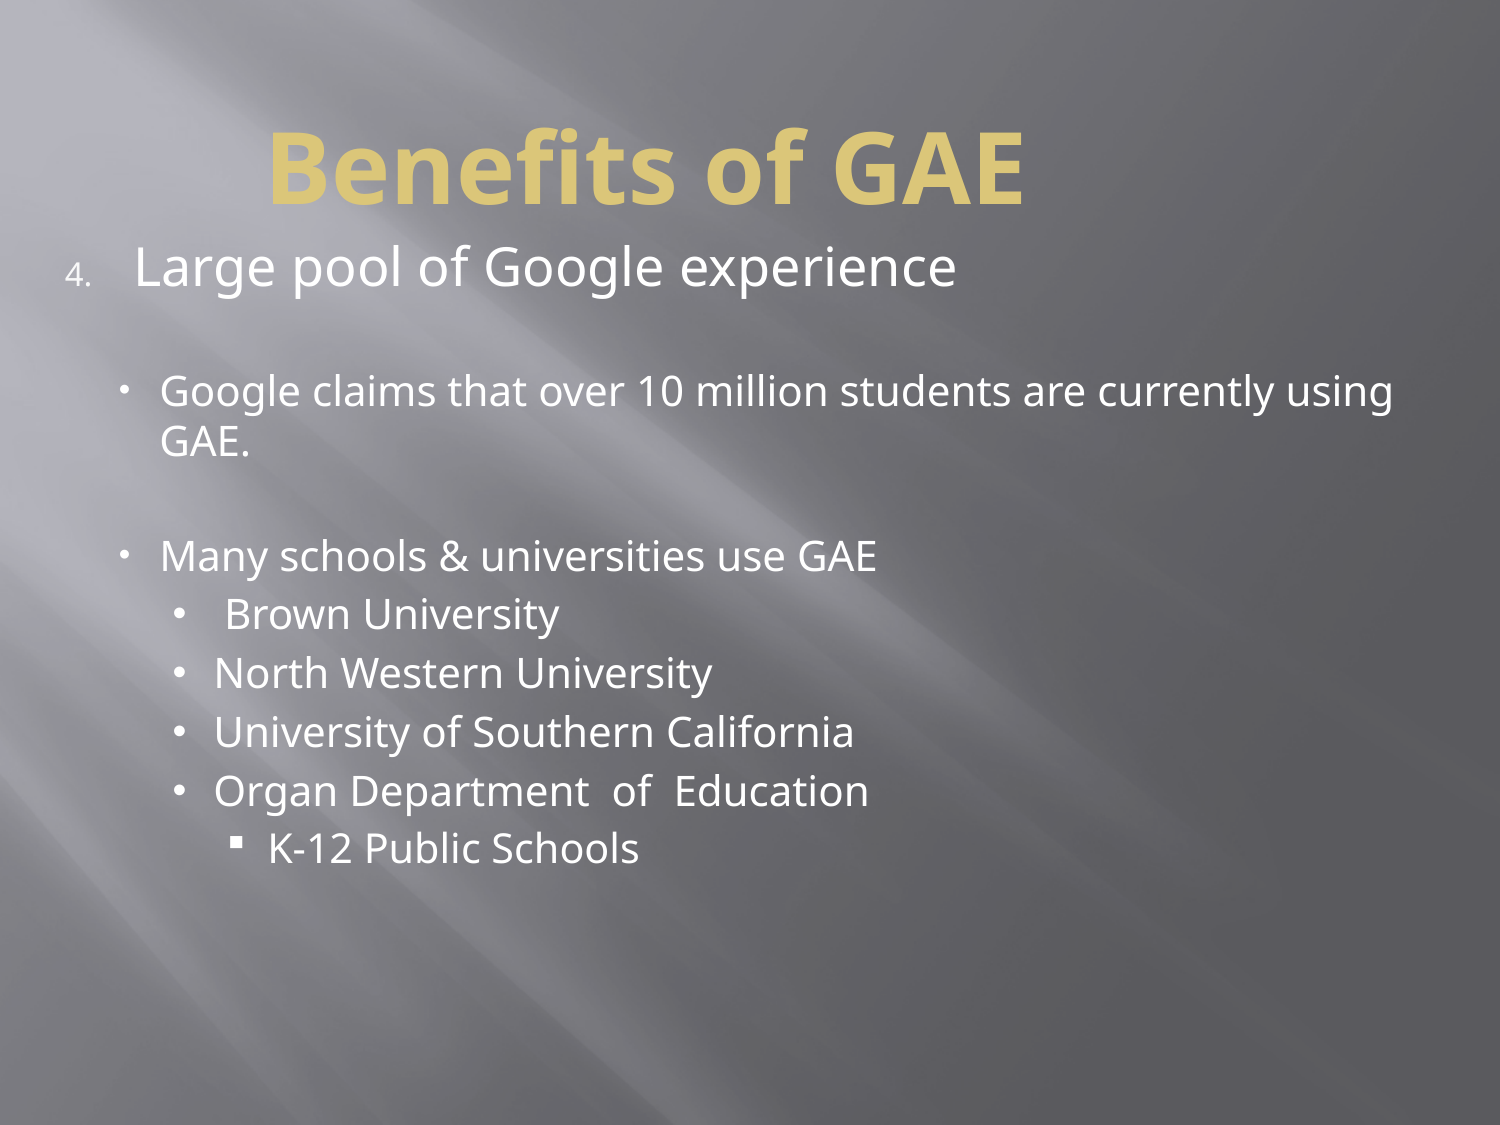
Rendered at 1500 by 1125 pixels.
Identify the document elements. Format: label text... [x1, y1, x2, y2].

list Large pool of Google experience Google claims that over 10 million students are currently using GAE. Many schools & universities use GAE Brown University North Western University University of Southern California Organ Department of Education K-12 Public Schools [50, 224, 1500, 1088]
title Benefits of GAE [249, 37, 1263, 224]
